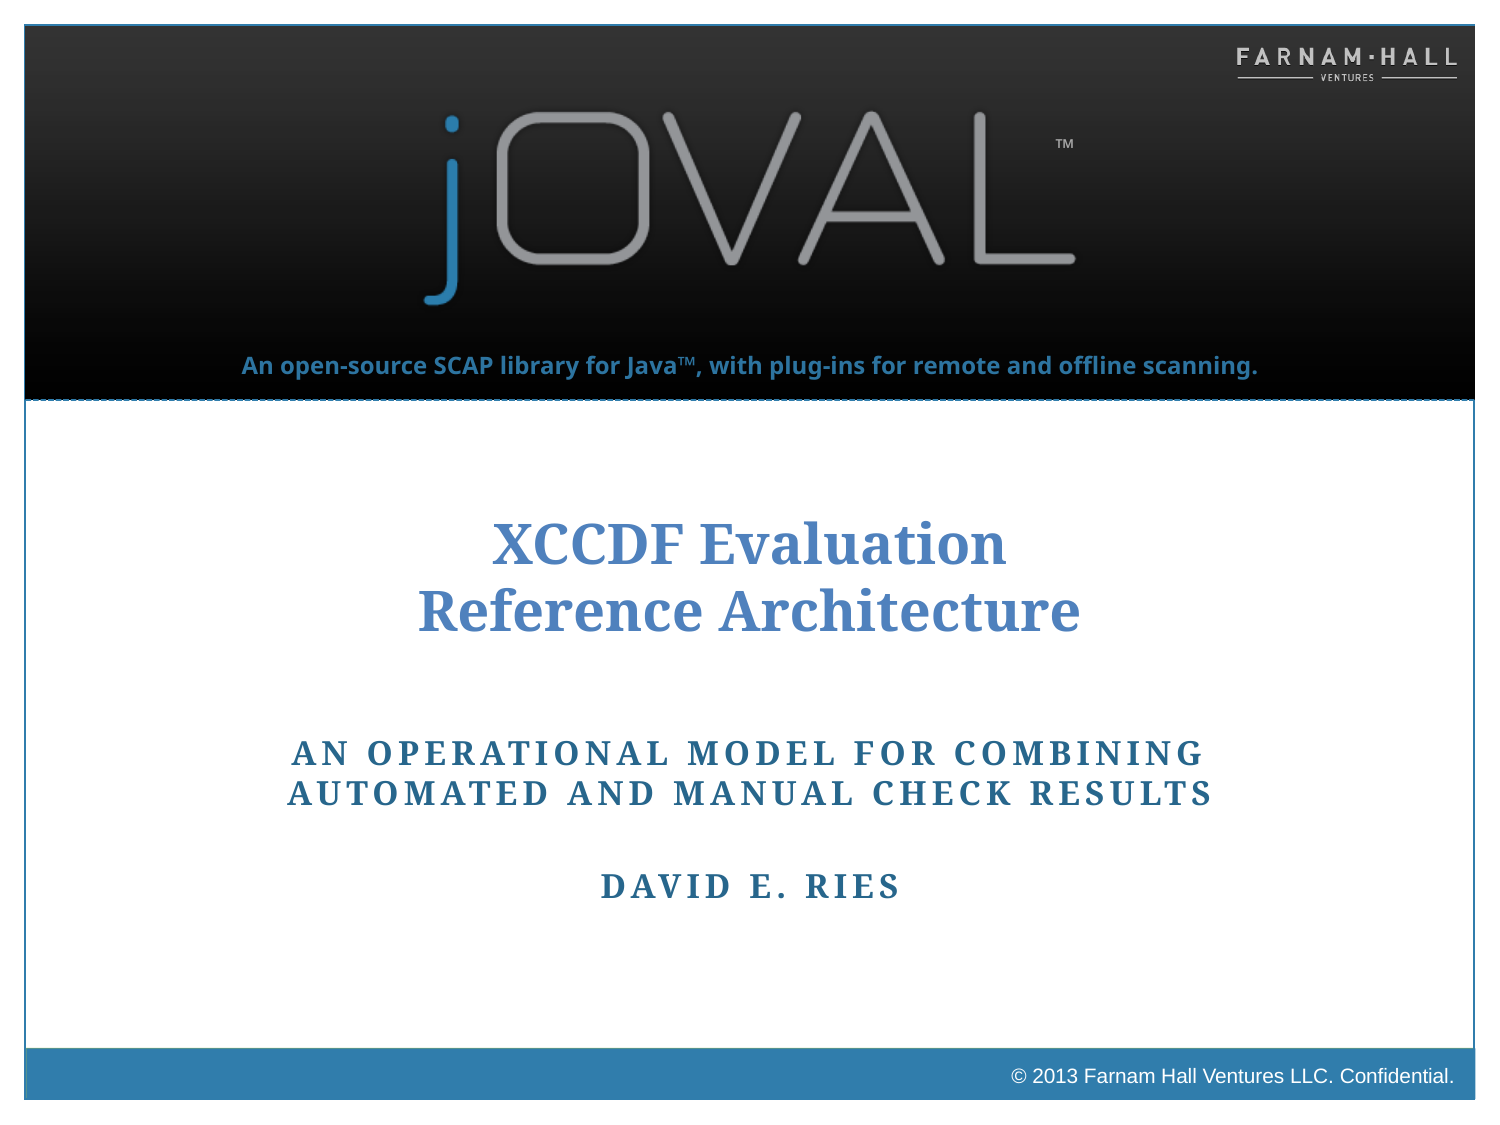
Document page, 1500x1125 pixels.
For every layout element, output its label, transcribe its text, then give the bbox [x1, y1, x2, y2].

title XCCDF Evaluation Reference Architecture [112, 500, 1388, 650]
footer © 2013 Farnam Hall Ventures LLC. Confidential. [75, 1054, 1475, 1093]
picture [25, 25, 1475, 401]
text_box AN Operational Model for COMBINING automated and manual check Results David E. Ries [224, 724, 1275, 1013]
